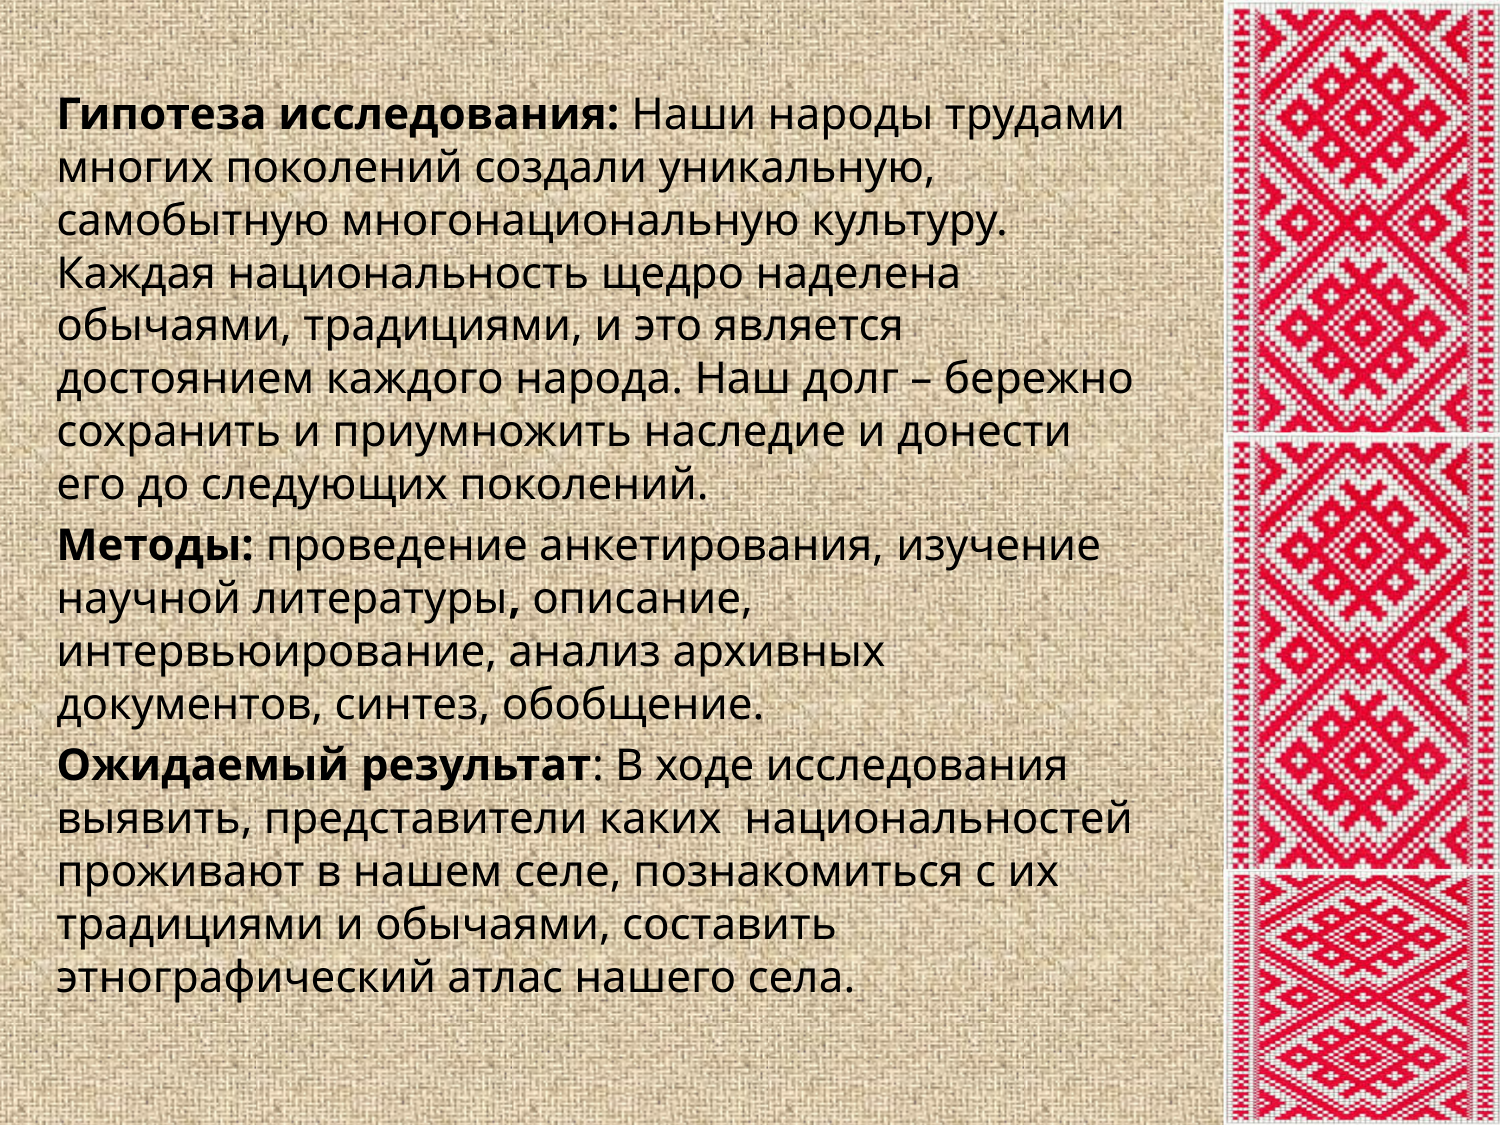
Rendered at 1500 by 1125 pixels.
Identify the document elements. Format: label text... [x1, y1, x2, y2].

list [1138, 84, 1500, 362]
picture [1138, 433, 1500, 1125]
list Гипотеза исследования: Наши народы трудами многих поколений создали уникальную, самобытную многонациональную культуру. Каждая национальность щедро наделена обычаями, традициями, и это является достоянием каждого народа. Наш долг – бережно сохранить и приумножить наследие и донести его до следующих поколений. Методы: проведение анкетирования, изучение научной литературы, описание, интервьюирование, анализ архивных документов, синтез, обобщение. Ожидаемый результат: В ходе исследования выявить, представители каких национальностей проживают в нашем селе, познакомиться с их традициями и обычаями, составить этнографический атлас нашего села. [41, 78, 1164, 1059]
picture [1224, 362, 1500, 432]
picture [1224, 0, 1500, 84]
title [76, 42, 571, 78]
